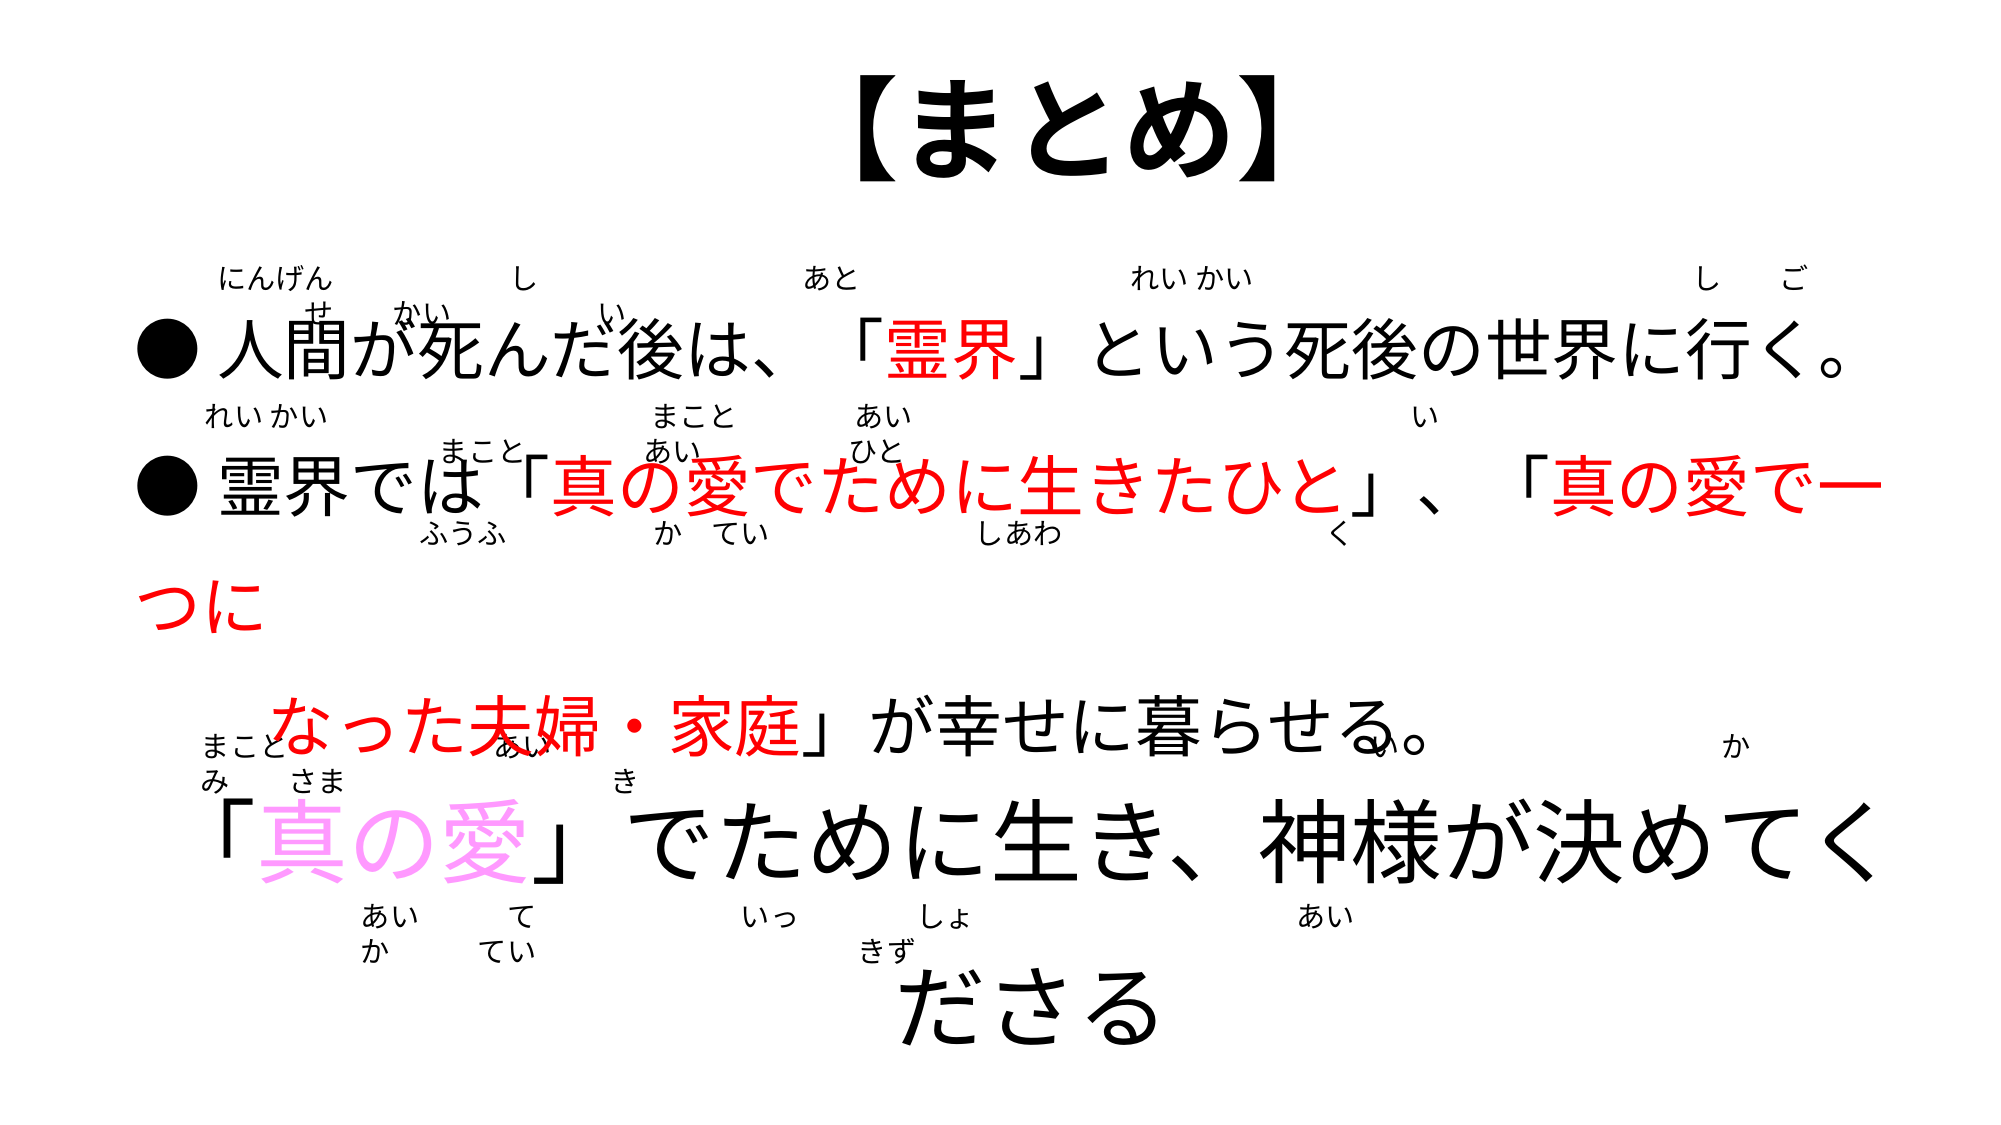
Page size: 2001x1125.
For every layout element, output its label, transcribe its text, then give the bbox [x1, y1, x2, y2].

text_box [119, 252, 2000, 644]
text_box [104, 720, 1960, 1043]
text_box 【まとめ】 [771, 51, 1430, 202]
